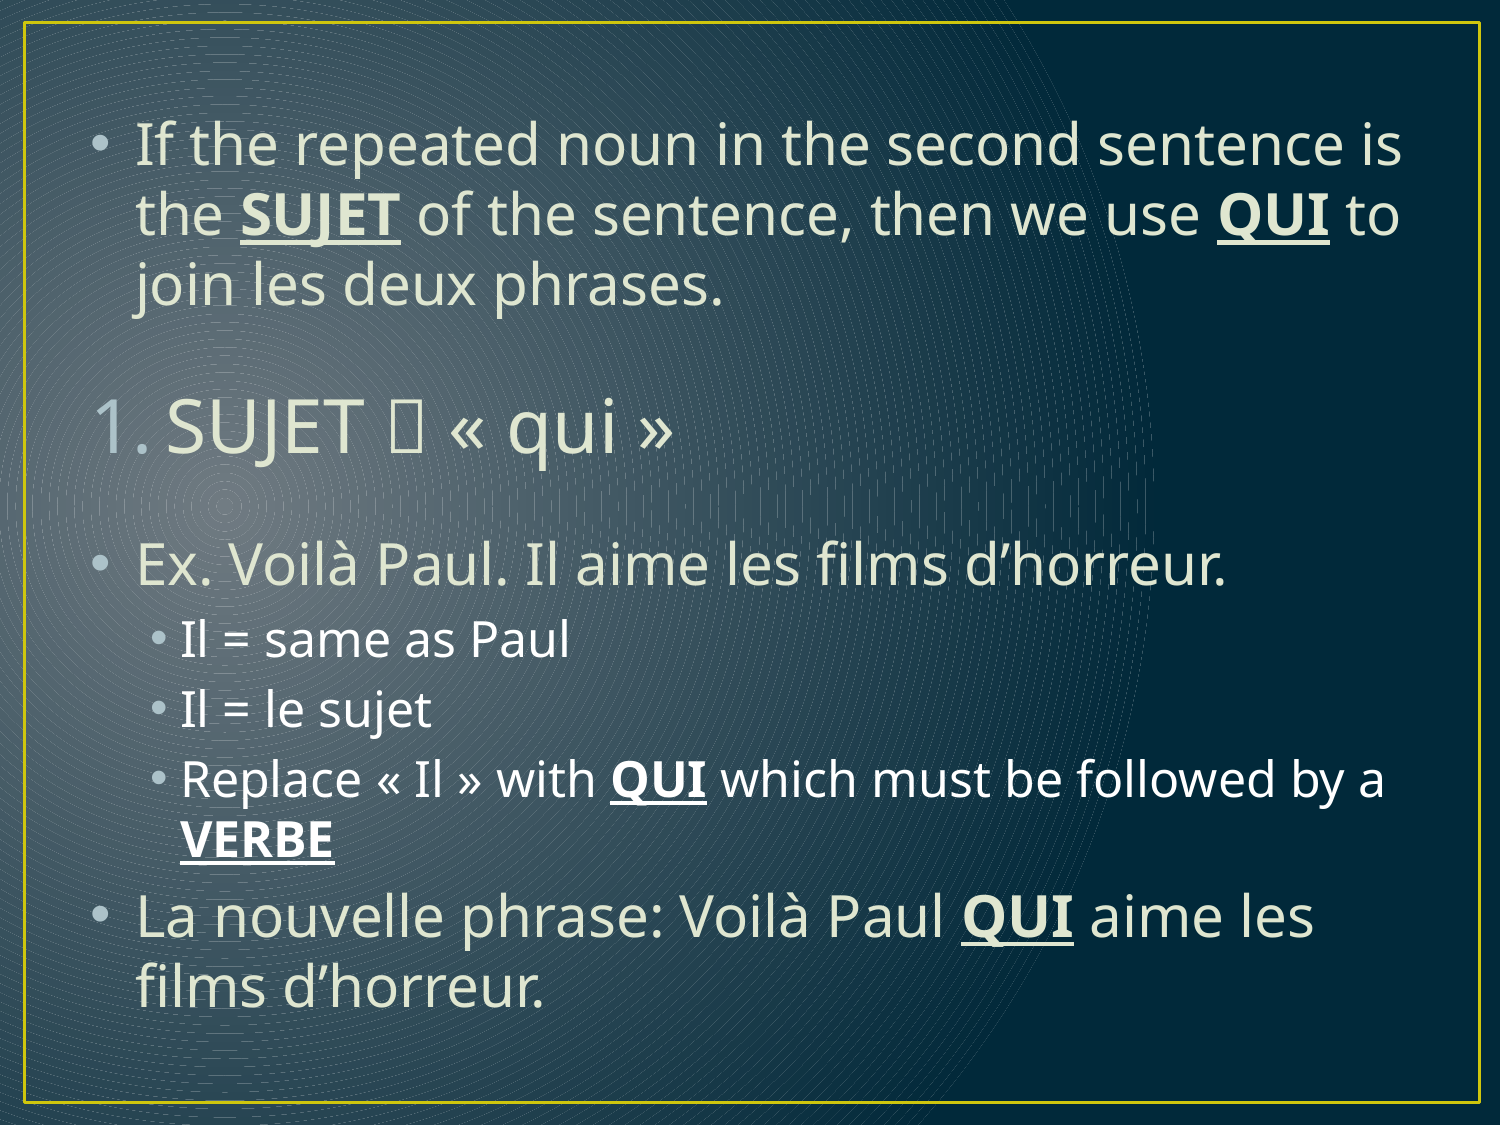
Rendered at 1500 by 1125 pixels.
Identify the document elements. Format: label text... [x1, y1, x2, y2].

list If the repeated noun in the second sentence is the SUJET of the sentence, then we use QUI to join les deux phrases. SUJET  « qui » Ex. Voilà Paul. Il aime les films d’horreur. Il = same as Paul Il = le sujet Replace « Il » with QUI which must be followed by a VERBE La nouvelle phrase: Voilà Paul QUI aime les films d’horreur. [75, 99, 1475, 1025]
